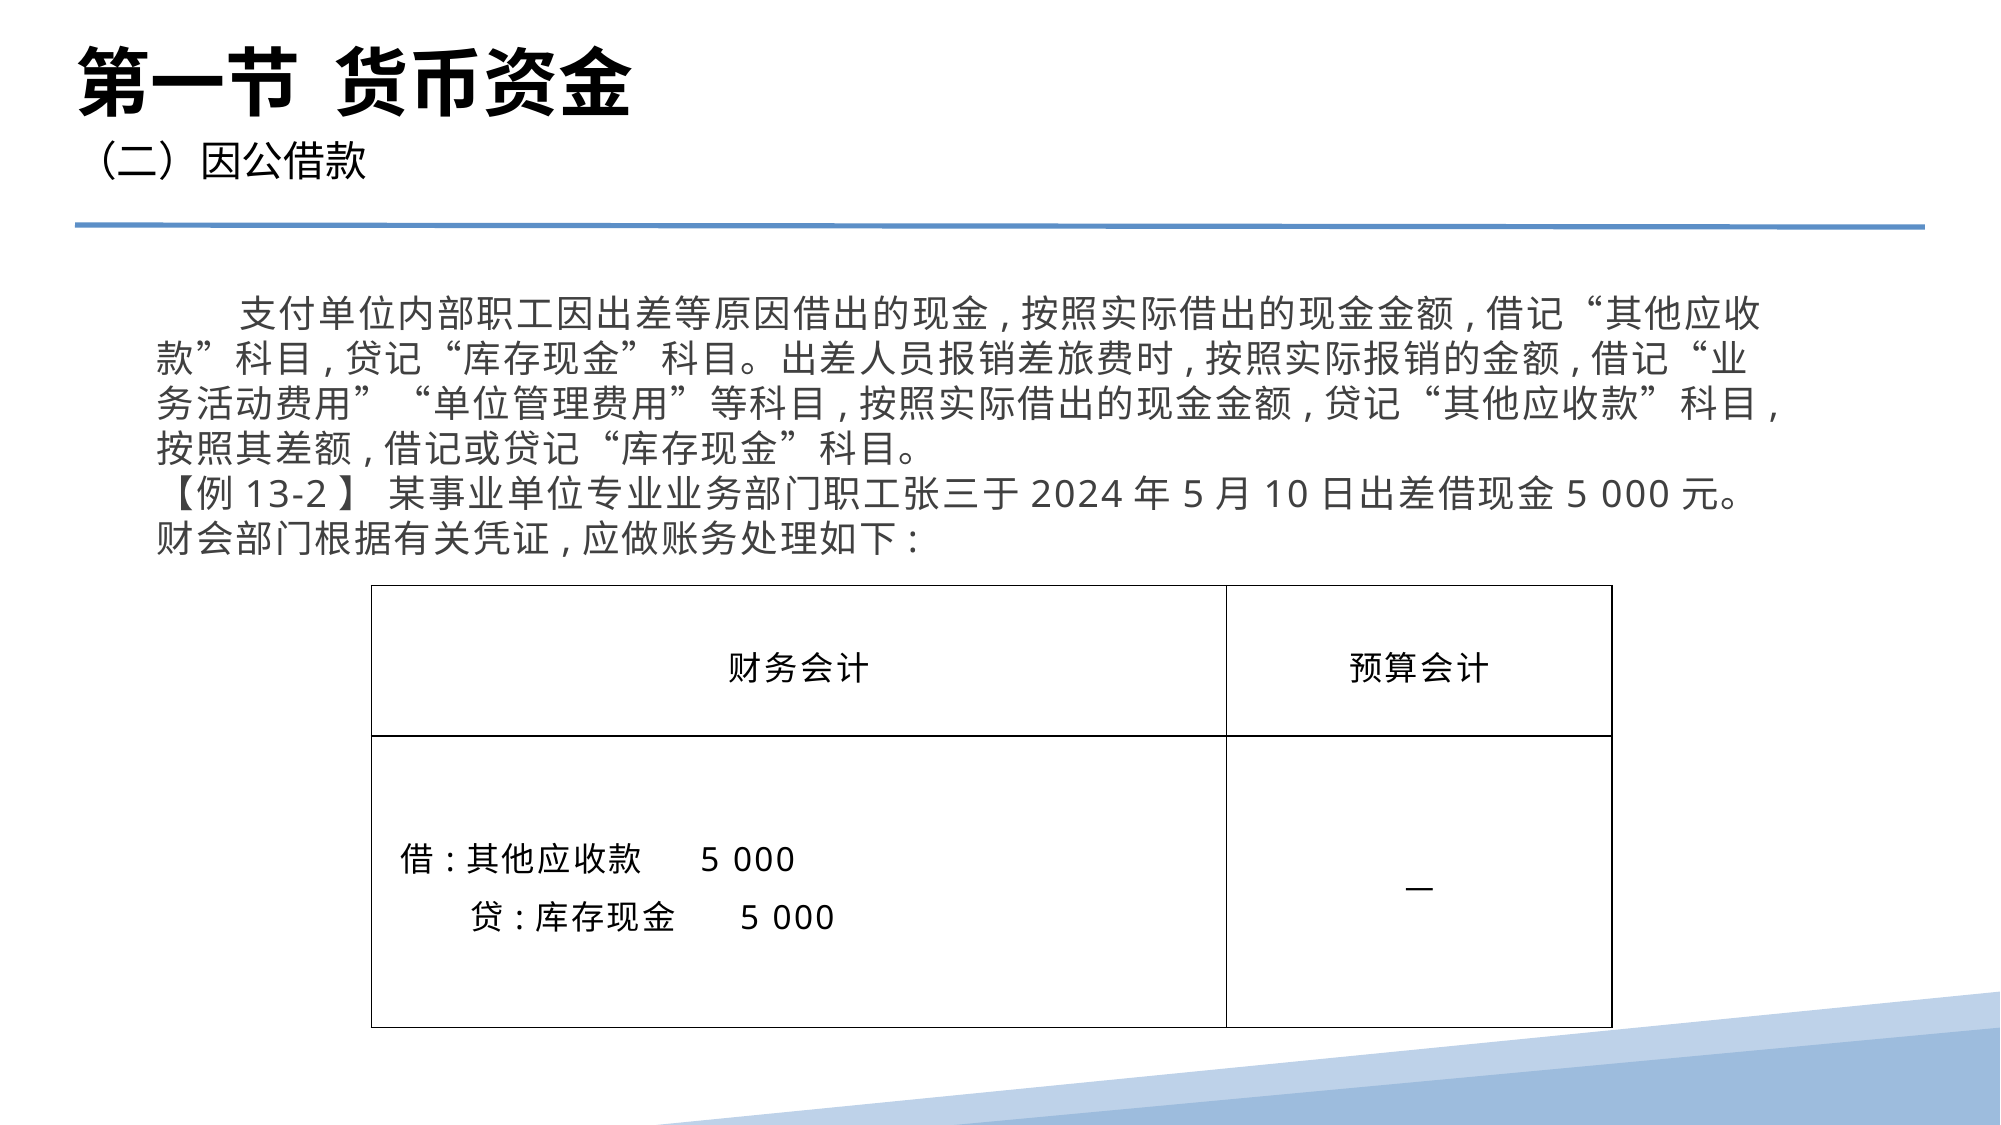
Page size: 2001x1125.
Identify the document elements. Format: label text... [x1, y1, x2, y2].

table_cell 借:其他应收款 5 000 贷:库存现金 5 000 [372, 737, 1226, 1027]
table_header 预算会计 [1227, 586, 1611, 735]
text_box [656, 991, 2000, 1125]
text_box （二）因公借款 [75, 124, 1925, 200]
text_box 第一节 货币资金 [75, 24, 1925, 124]
table_cell — [1227, 737, 1611, 991]
text_box 支付单位内部职工因出差等原因借出的现金,按照实际借出的现金金额,借记“其他应收款”科目,贷记“库存现金”科目。出差人员报销差旅费时,按照实际报销的金额,借记“业务活动费用”“单位管理费用”等科目,按照实际借出的现金金额,贷记“其他应收款”科目,按照其差额,借记或贷记“库存现金”科目。 【例13-2】 某事业单位专业业务部门职工张三于2024年5月10日出差借现金5 000元。财会部门根据有关凭证,应做账务处理如下: [146, 247, 1798, 656]
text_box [74, 224, 1925, 228]
table_header 财务会计 [372, 586, 1226, 735]
